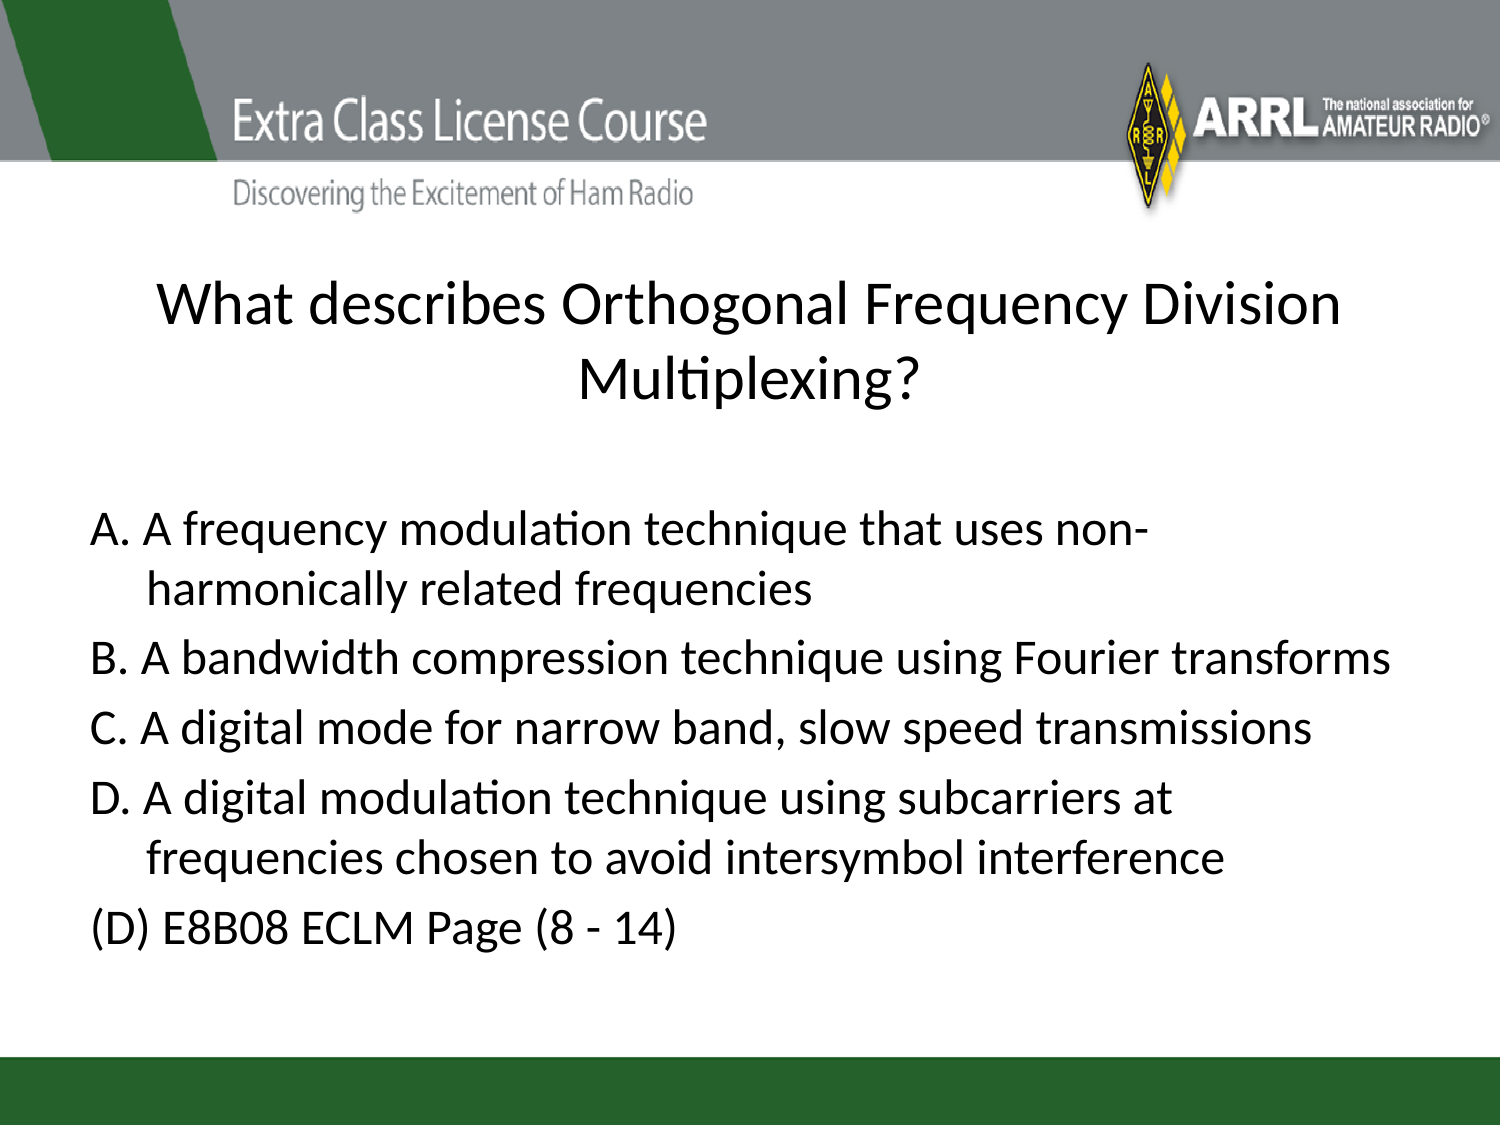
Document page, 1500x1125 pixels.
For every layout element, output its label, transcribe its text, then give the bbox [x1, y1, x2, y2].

picture [0, 0, 1500, 1125]
list A. A frequency modulation technique that uses non-harmonically related frequencies B. A bandwidth compression technique using Fourier transforms C. A digital mode for narrow band, slow speed transmissions D. A digital modulation technique using subcarriers at frequencies chosen to avoid intersymbol interference (D) E8B08 ECLM Page (8 - 14) [75, 487, 1425, 1005]
title What describes Orthogonal Frequency Division Multiplexing? [75, 254, 1425, 435]
